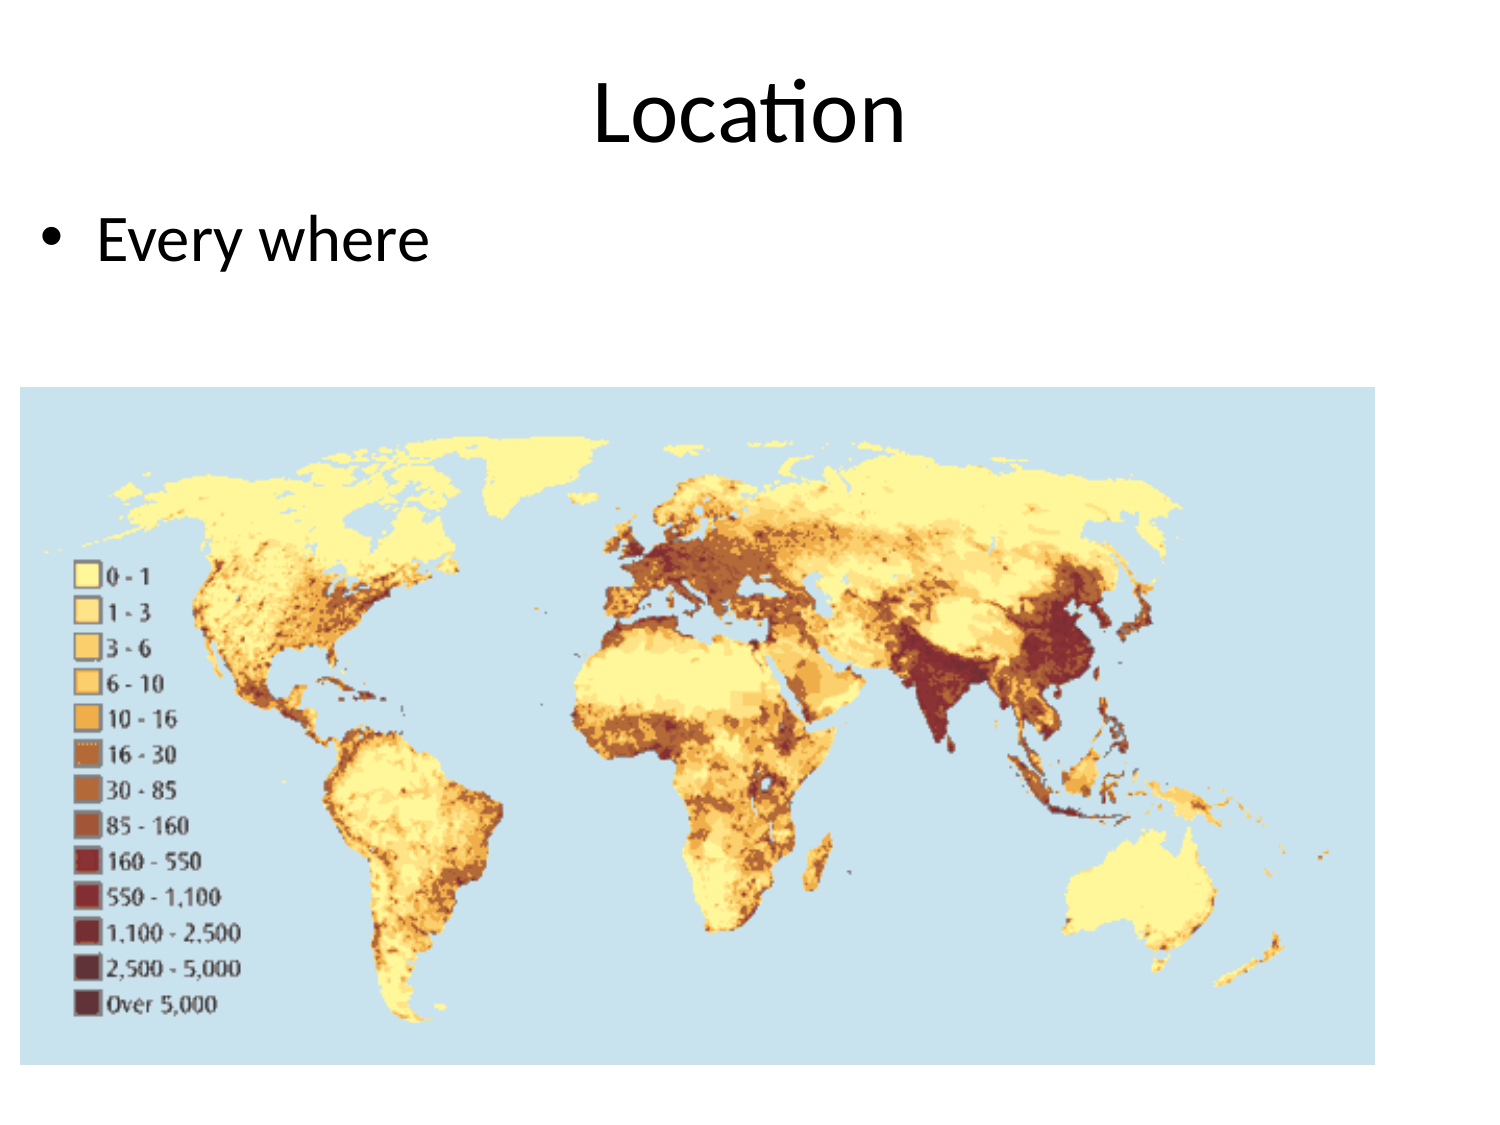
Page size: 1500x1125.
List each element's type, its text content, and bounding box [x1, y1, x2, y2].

picture [20, 387, 1376, 1065]
list Every where [24, 187, 1376, 386]
title Location [74, 12, 1426, 201]
